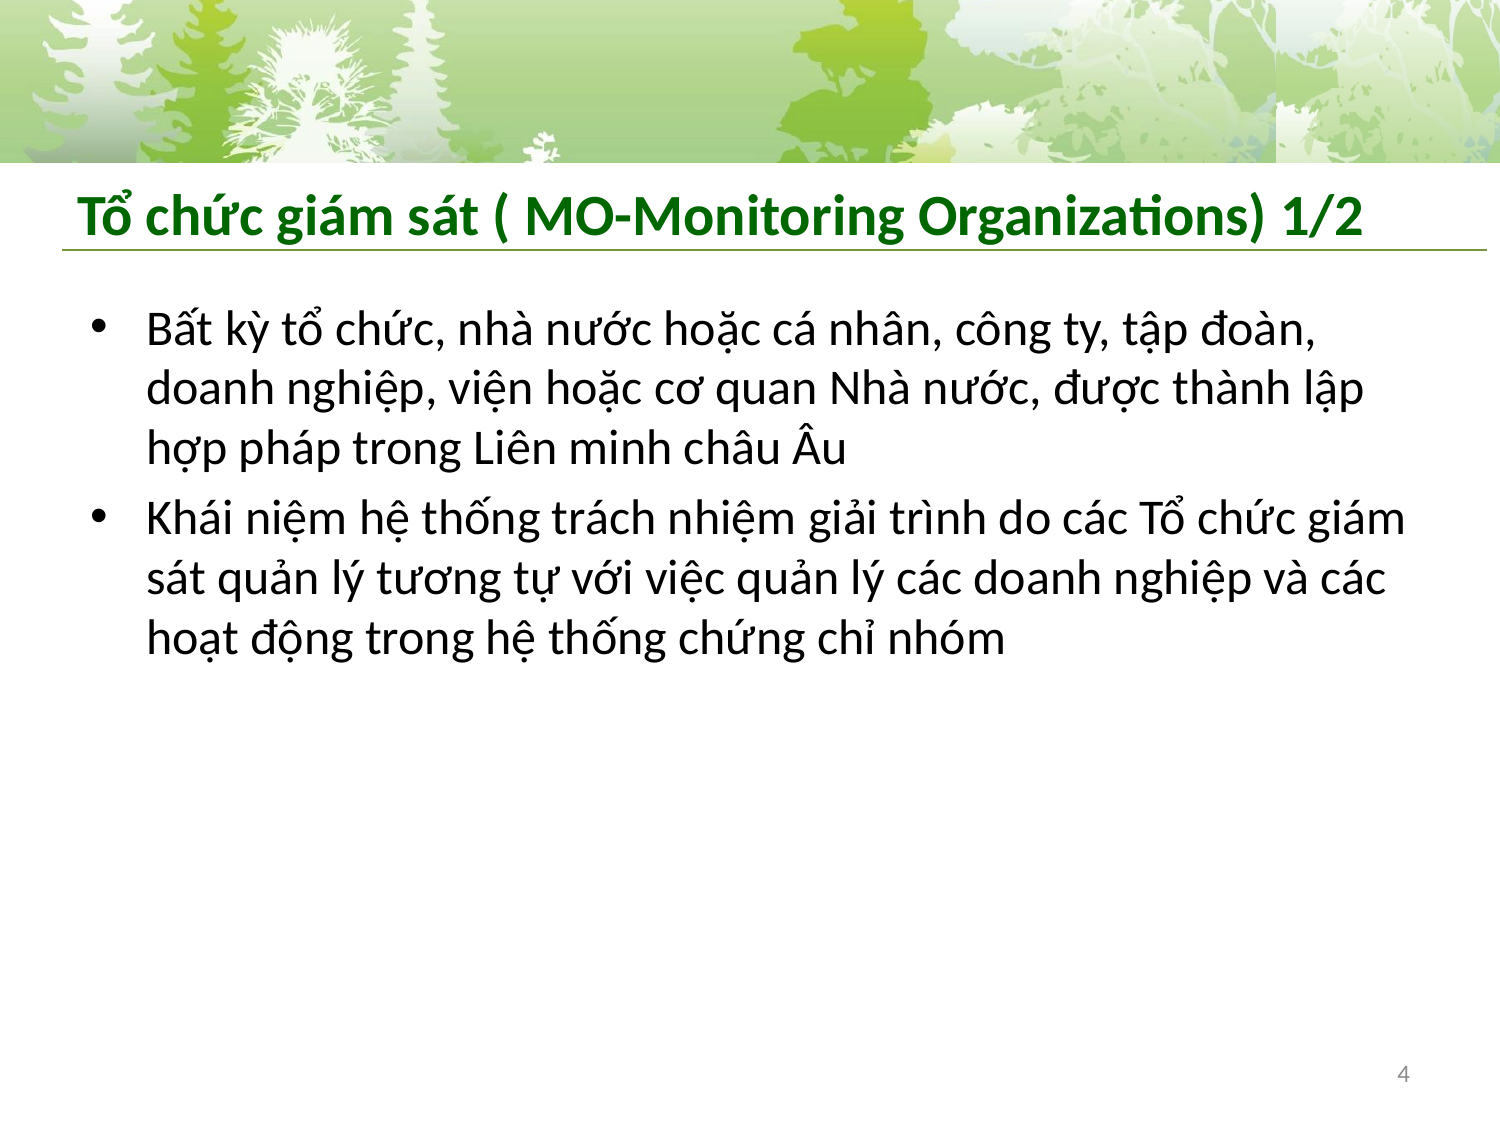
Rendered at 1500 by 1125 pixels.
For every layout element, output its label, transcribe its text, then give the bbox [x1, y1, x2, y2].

title Tổ chức giám sát ( MO-Monitoring Organizations) 1/2 [62, 174, 1500, 250]
list Bất kỳ tổ chức, nhà nước hoặc cá nhân, công ty, tập đoàn, doanh nghiệp, viện hoặc cơ quan Nhà nước, được thành lập hợp pháp trong Liên minh châu Âu Khái niệm hệ thống trách nhiệm giải trình do các Tổ chức giám sát quản lý tương tự với việc quản lý các doanh nghiệp và các hoạt động trong hệ thống chứng chỉ nhóm [75, 287, 1425, 1005]
picture [0, 0, 1500, 163]
slide_number 4 [1074, 1042, 1425, 1103]
